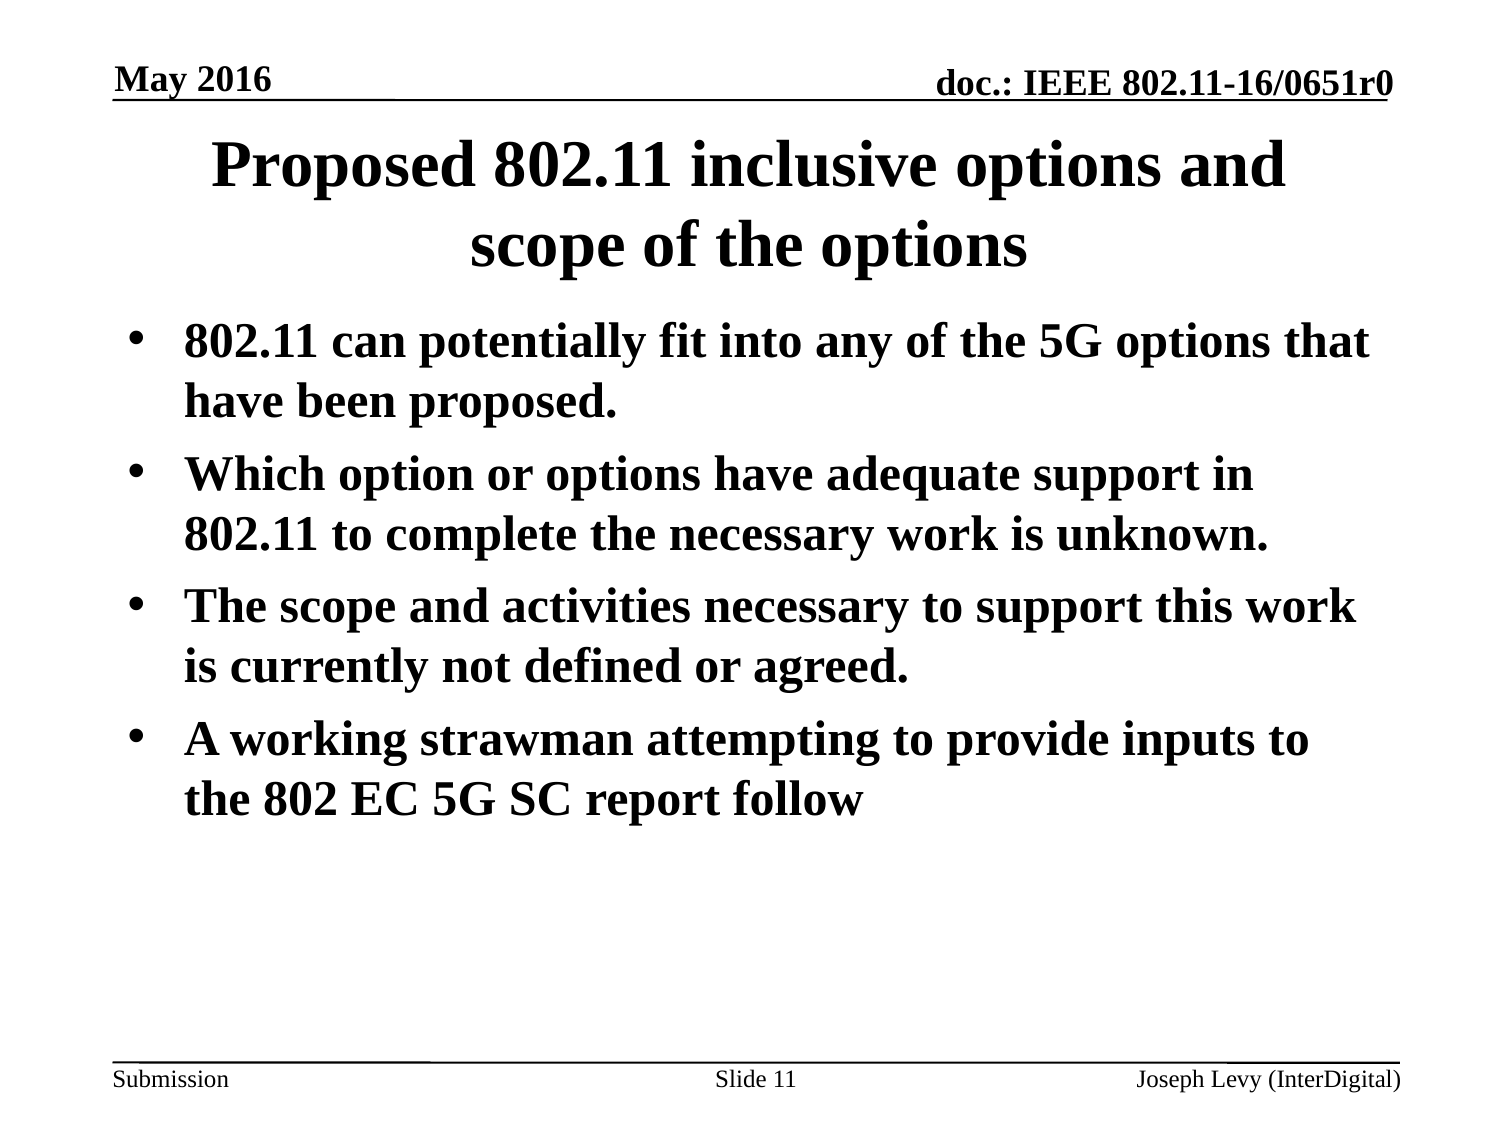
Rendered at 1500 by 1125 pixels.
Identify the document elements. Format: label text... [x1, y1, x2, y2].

footer Joseph Levy (InterDigital) [878, 1061, 1402, 1093]
list 802.11 can potentially fit into any of the 5G options that have been proposed. Which option or options have adequate support in 802.11 to complete the necessary work is unknown. The scope and activities necessary to support this work is currently not defined or agreed. A working strawman attempting to provide inputs to the 802 EC 5G SC report follow [112, 299, 1388, 1063]
slide_number Slide 11 [712, 1061, 800, 1123]
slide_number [114, 54, 423, 100]
title Proposed 802.11 inclusive options and scope of the options [112, 112, 1388, 288]
